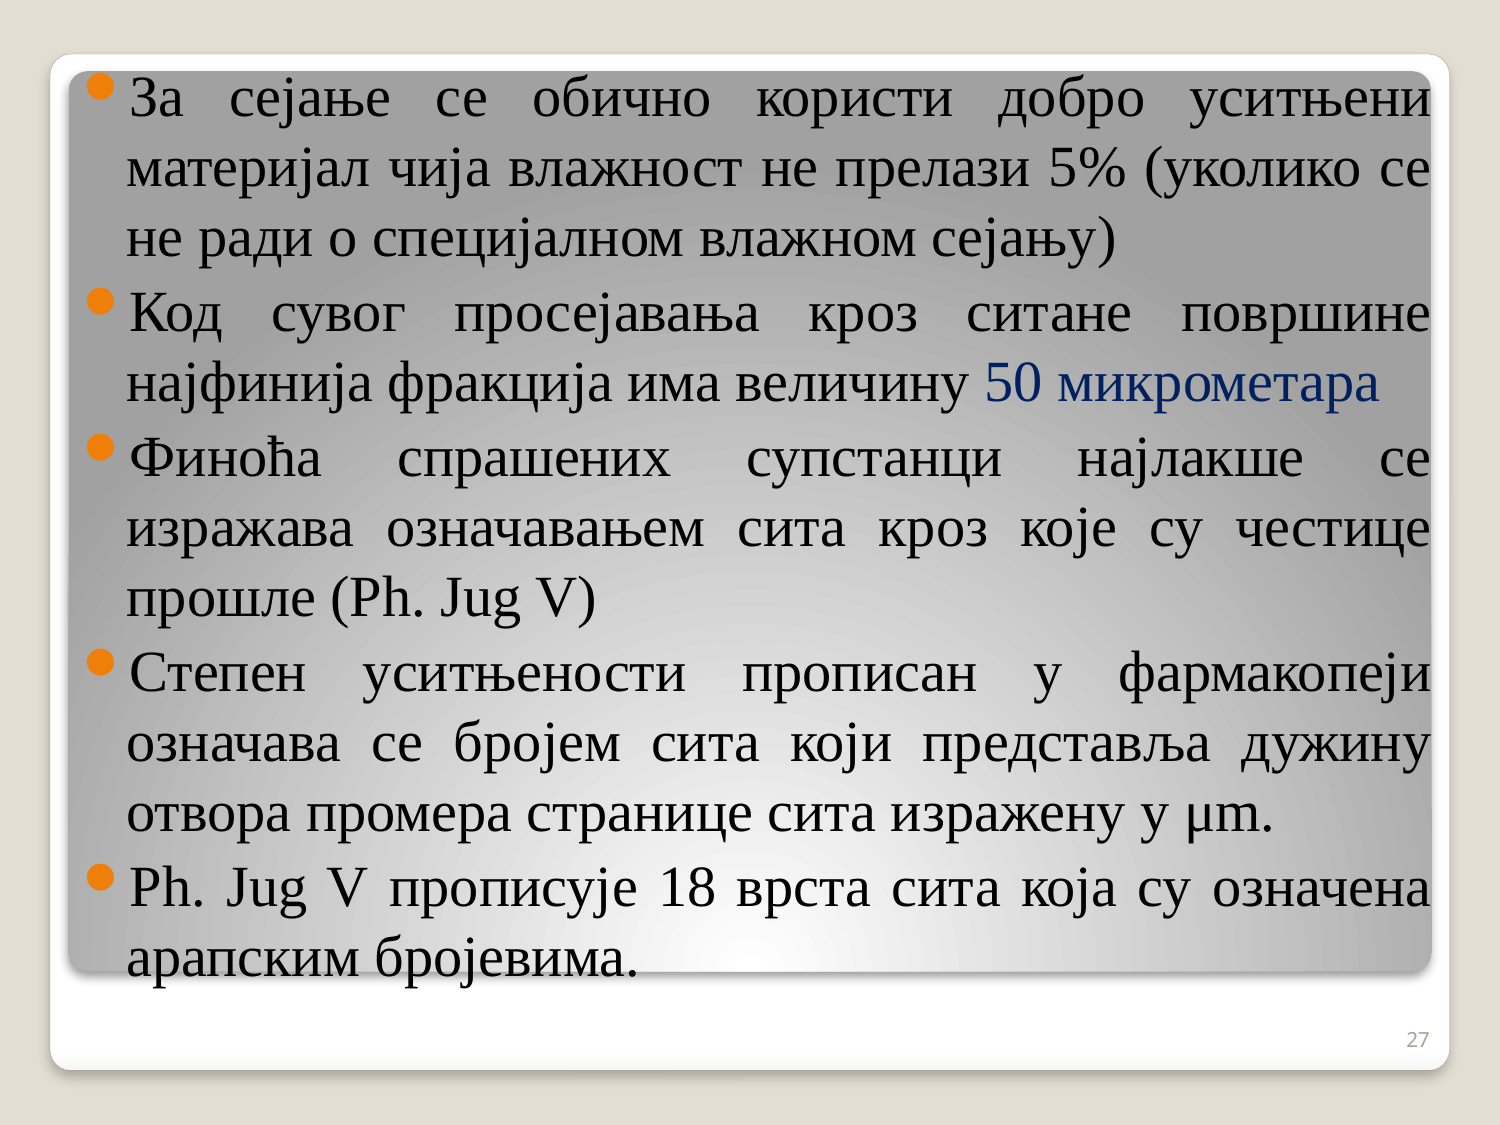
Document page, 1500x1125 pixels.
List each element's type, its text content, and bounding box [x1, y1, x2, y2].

list За сејање се обично користи добро уситњени материјал чија влажност не прелази 5% (уколико се не ради о специјалном влажном сејању) Код сувог просејавања кроз ситане површине најфинија фракција има величину 50 микрометара Финоћа спрашених супстанци најлакше се изражава означавањем сита кроз које су честице прошле (Ph. Jug V) Степен уситњености прописан у фармакопеји означава се бројем сита који представља дужину отвора промера странице сита изражену у μm. Ph. Jug V прописује 18 врста сита која су означена арапским бројевима. [53, 42, 1447, 1071]
slide_number 27 [1369, 1002, 1445, 1063]
